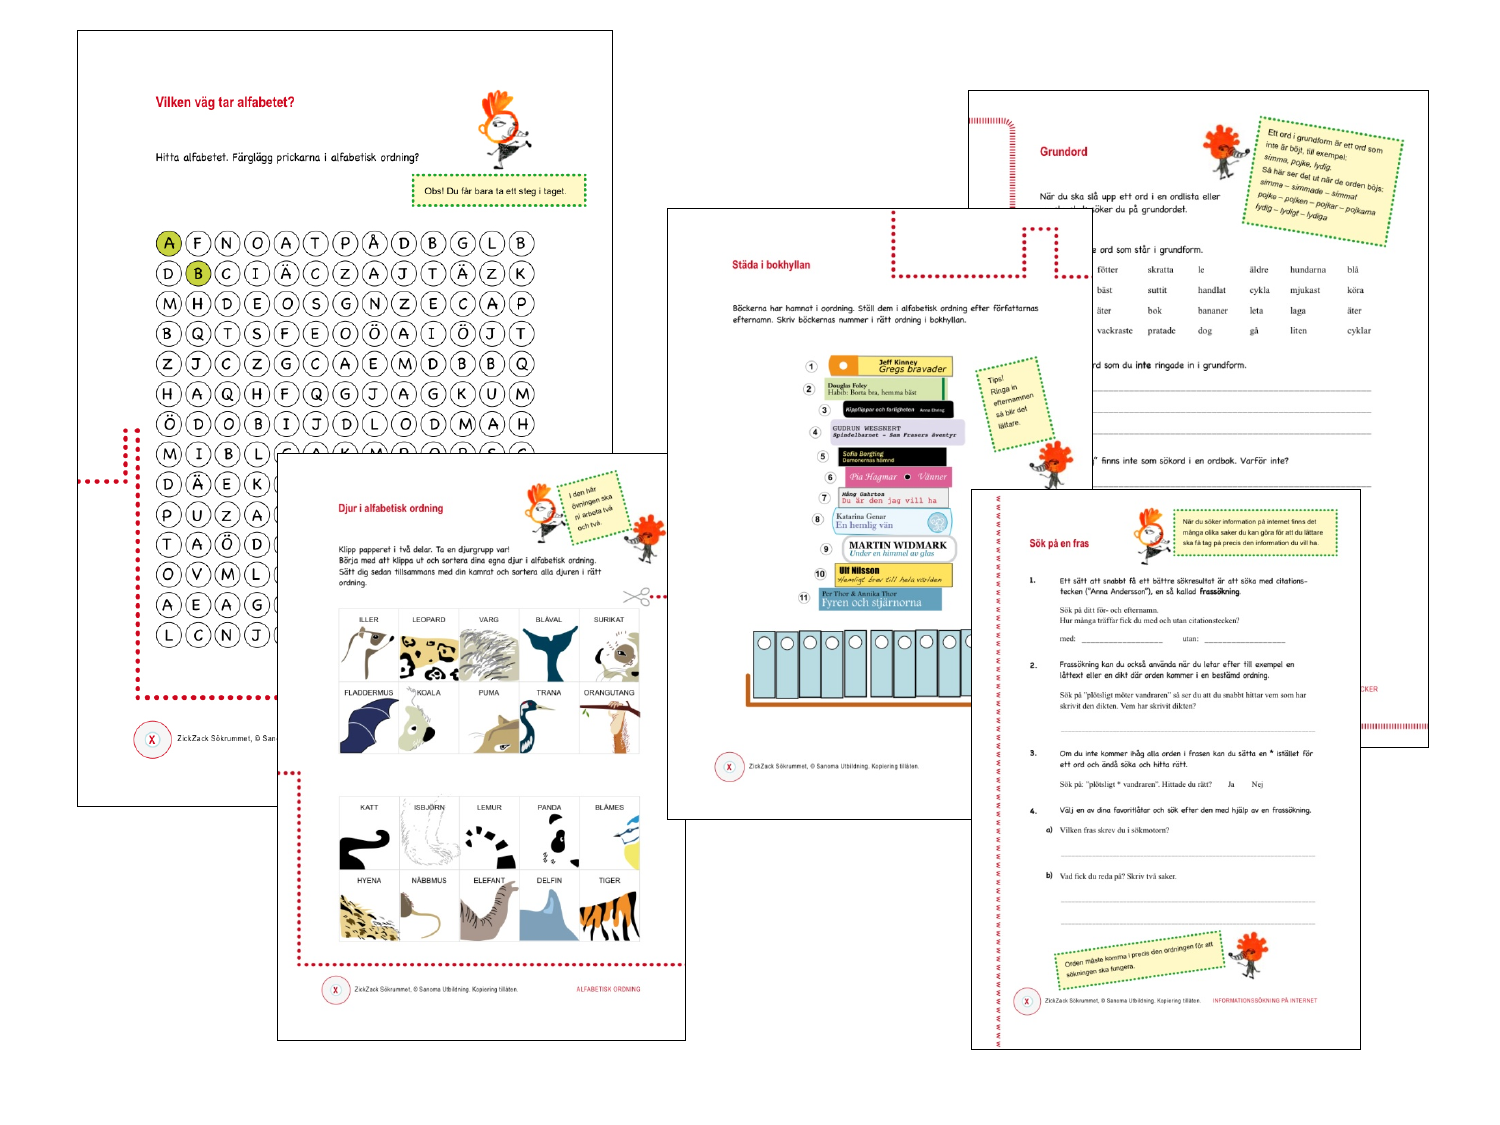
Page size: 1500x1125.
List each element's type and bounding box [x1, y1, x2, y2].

picture [76, 30, 1429, 1051]
